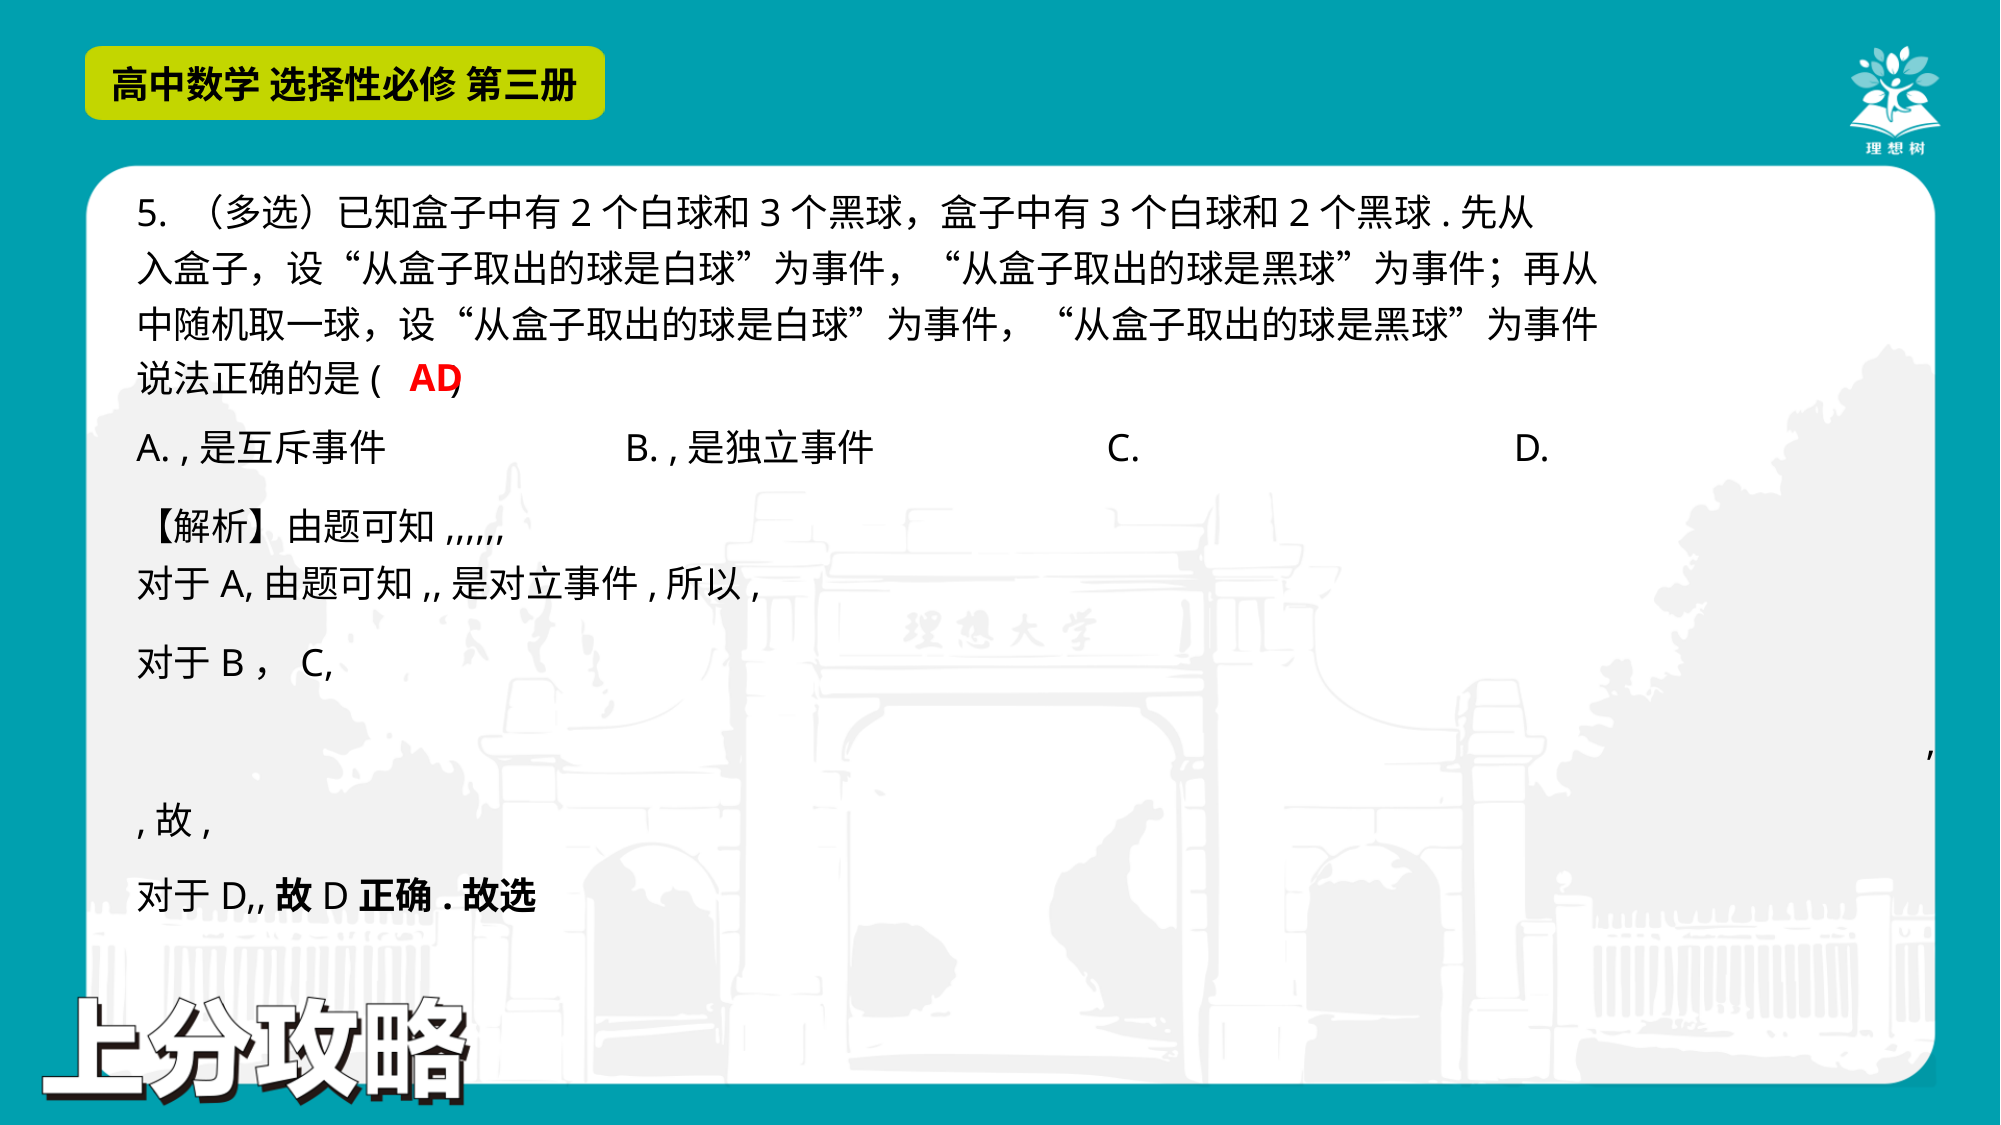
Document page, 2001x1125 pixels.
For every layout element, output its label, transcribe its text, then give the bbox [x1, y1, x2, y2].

text_box AD [395, 345, 478, 396]
picture [0, 0, 2000, 1125]
